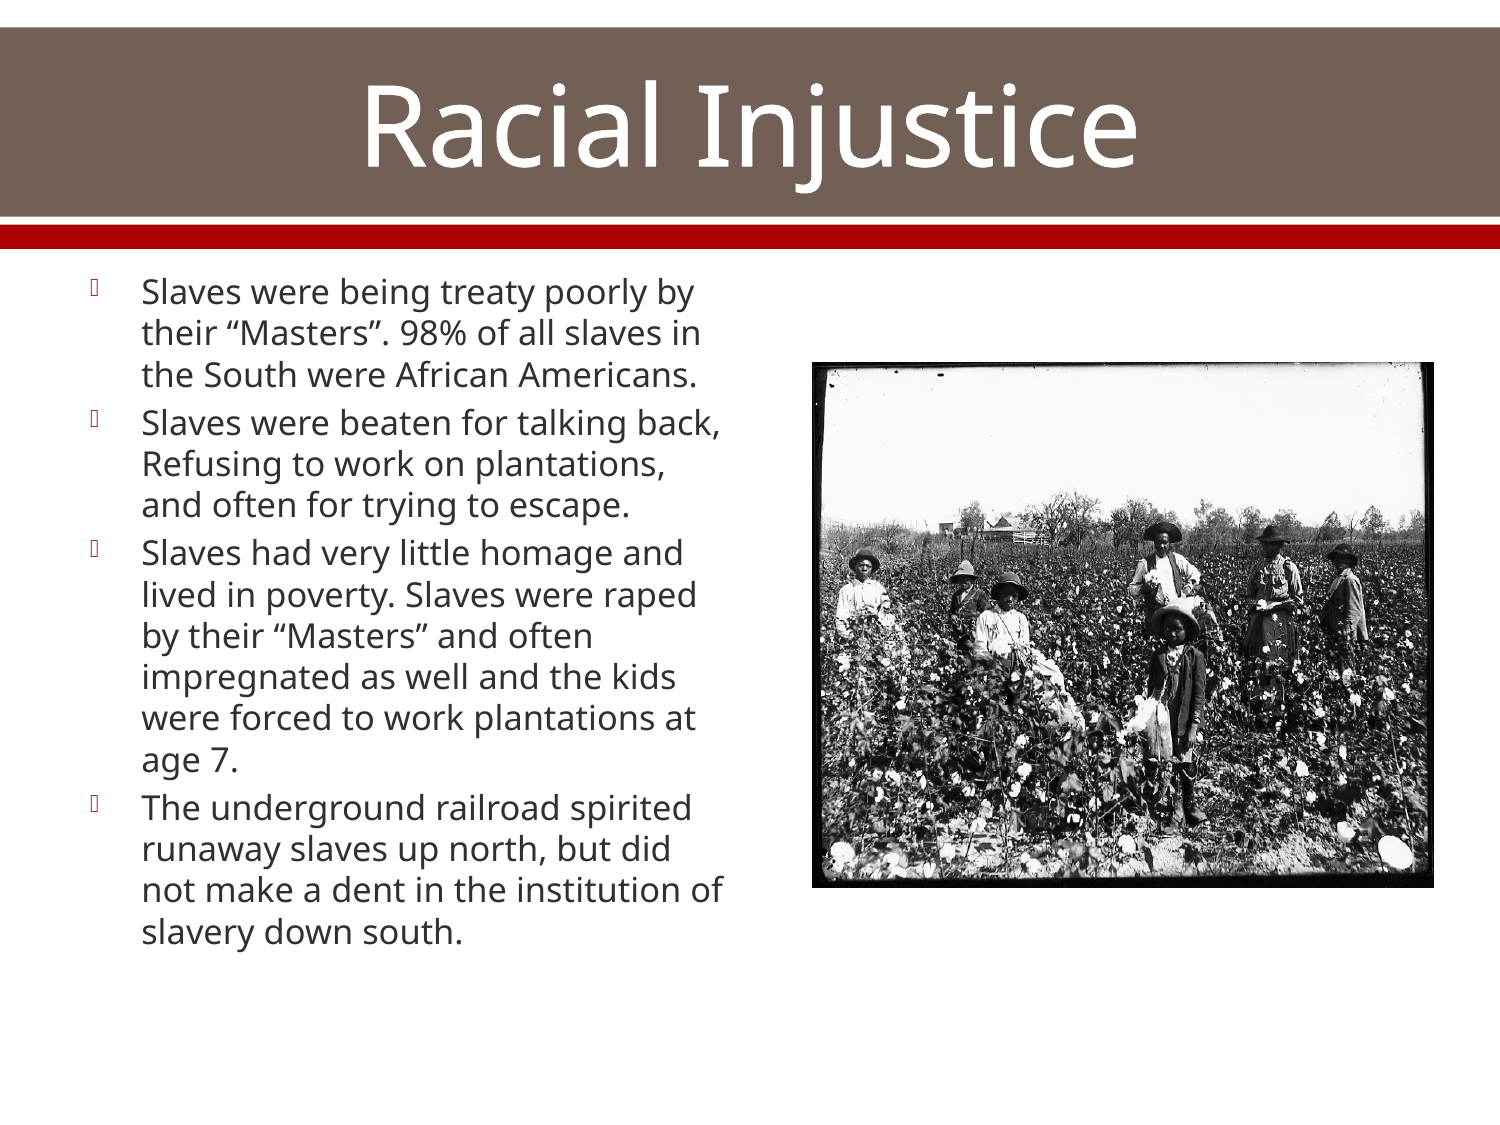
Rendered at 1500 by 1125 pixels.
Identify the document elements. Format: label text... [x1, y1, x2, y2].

title Racial Injustice [75, 29, 1425, 213]
picture [812, 362, 1435, 888]
list Slaves were being treaty poorly by their “Masters”. 98% of all slaves in the South were African Americans. Slaves were beaten for talking back, Refusing to work on plantations, and often for trying to escape. Slaves had very little homage and lived in poverty. Slaves were raped by their “Masters” and often impregnated as well and the kids were forced to work plantations at age 7. The underground railroad spirited runaway slaves up north, but did not make a dent in the institution of slavery down south. [75, 262, 750, 1050]
